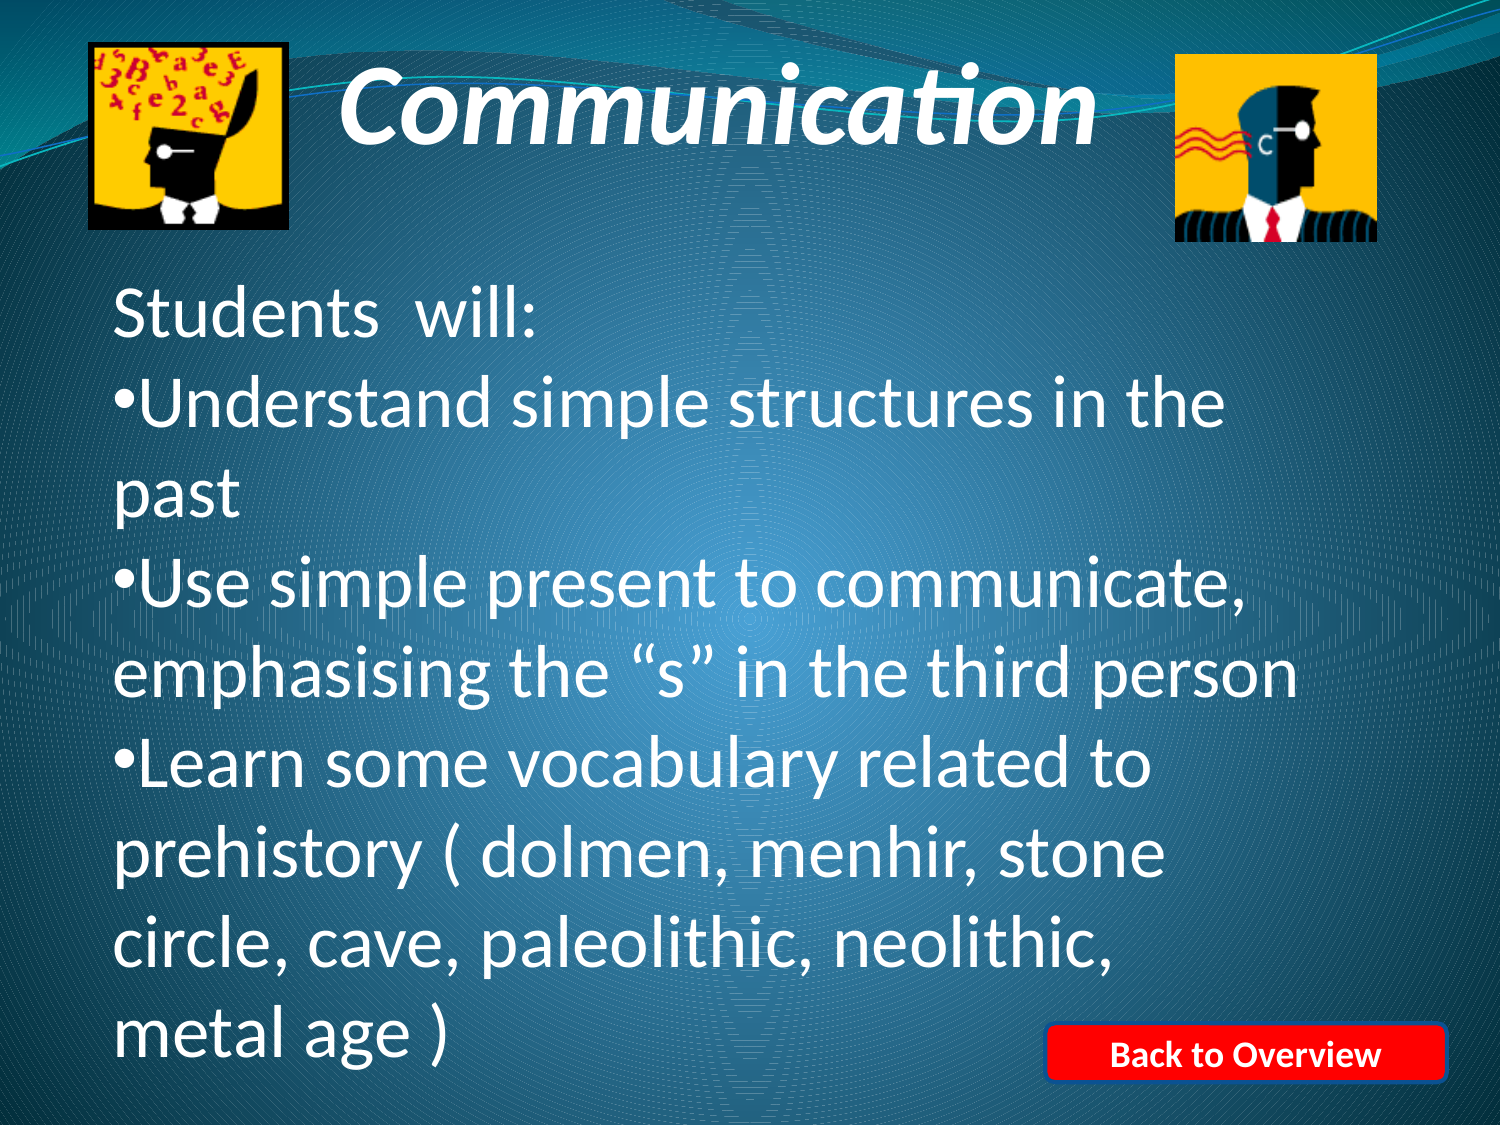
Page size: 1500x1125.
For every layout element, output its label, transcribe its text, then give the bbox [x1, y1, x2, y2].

text_box Communication [295, 54, 1174, 168]
picture [1174, 54, 1377, 243]
text_box Students will: Understand simple structures in the past Use simple present to communicate, emphasising the “s” in the third person Learn some vocabulary related to prehistory ( dolmen, menhir, stone circle, cave, paleolithic, neolithic, metal age ) [112, 255, 1306, 929]
text_box Communication [76, 54, 81, 168]
text_box Back to Overview [1043, 1021, 1449, 1085]
picture [88, 43, 289, 230]
